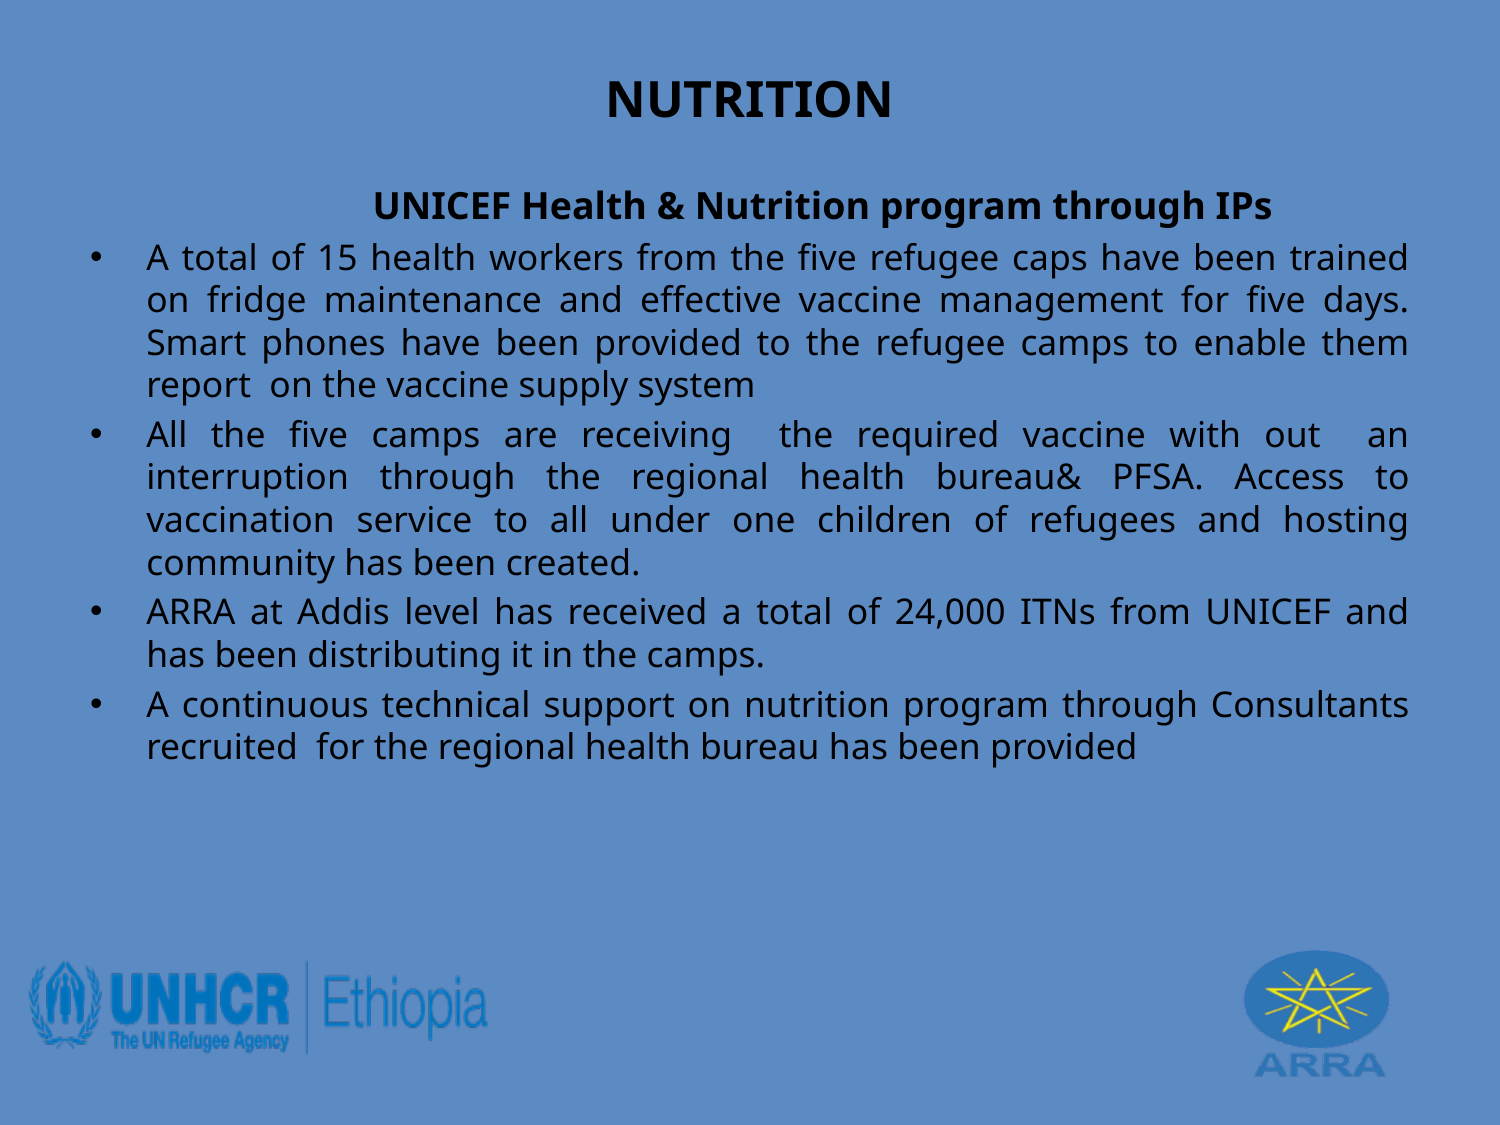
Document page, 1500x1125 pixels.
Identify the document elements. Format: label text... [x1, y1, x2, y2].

picture [1224, 949, 1413, 1104]
title NUTRITION [75, 45, 1425, 150]
picture [0, 912, 488, 1104]
list UNICEF Health & Nutrition program through IPs A total of 15 health workers from the five refugee caps have been trained on fridge maintenance and effective vaccine management for five days. Smart phones have been provided to the refugee camps to enable them report on the vaccine supply system All the five camps are receiving the required vaccine with out an interruption through the regional health bureau& PFSA. Access to vaccination service to all under one children of refugees and hosting community has been created. ARRA at Addis level has received a total of 24,000 ITNs from UNICEF and has been distributing it in the camps. A continuous technical support on nutrition program through Consultants recruited for the regional health bureau has been provided [75, 174, 1425, 1005]
